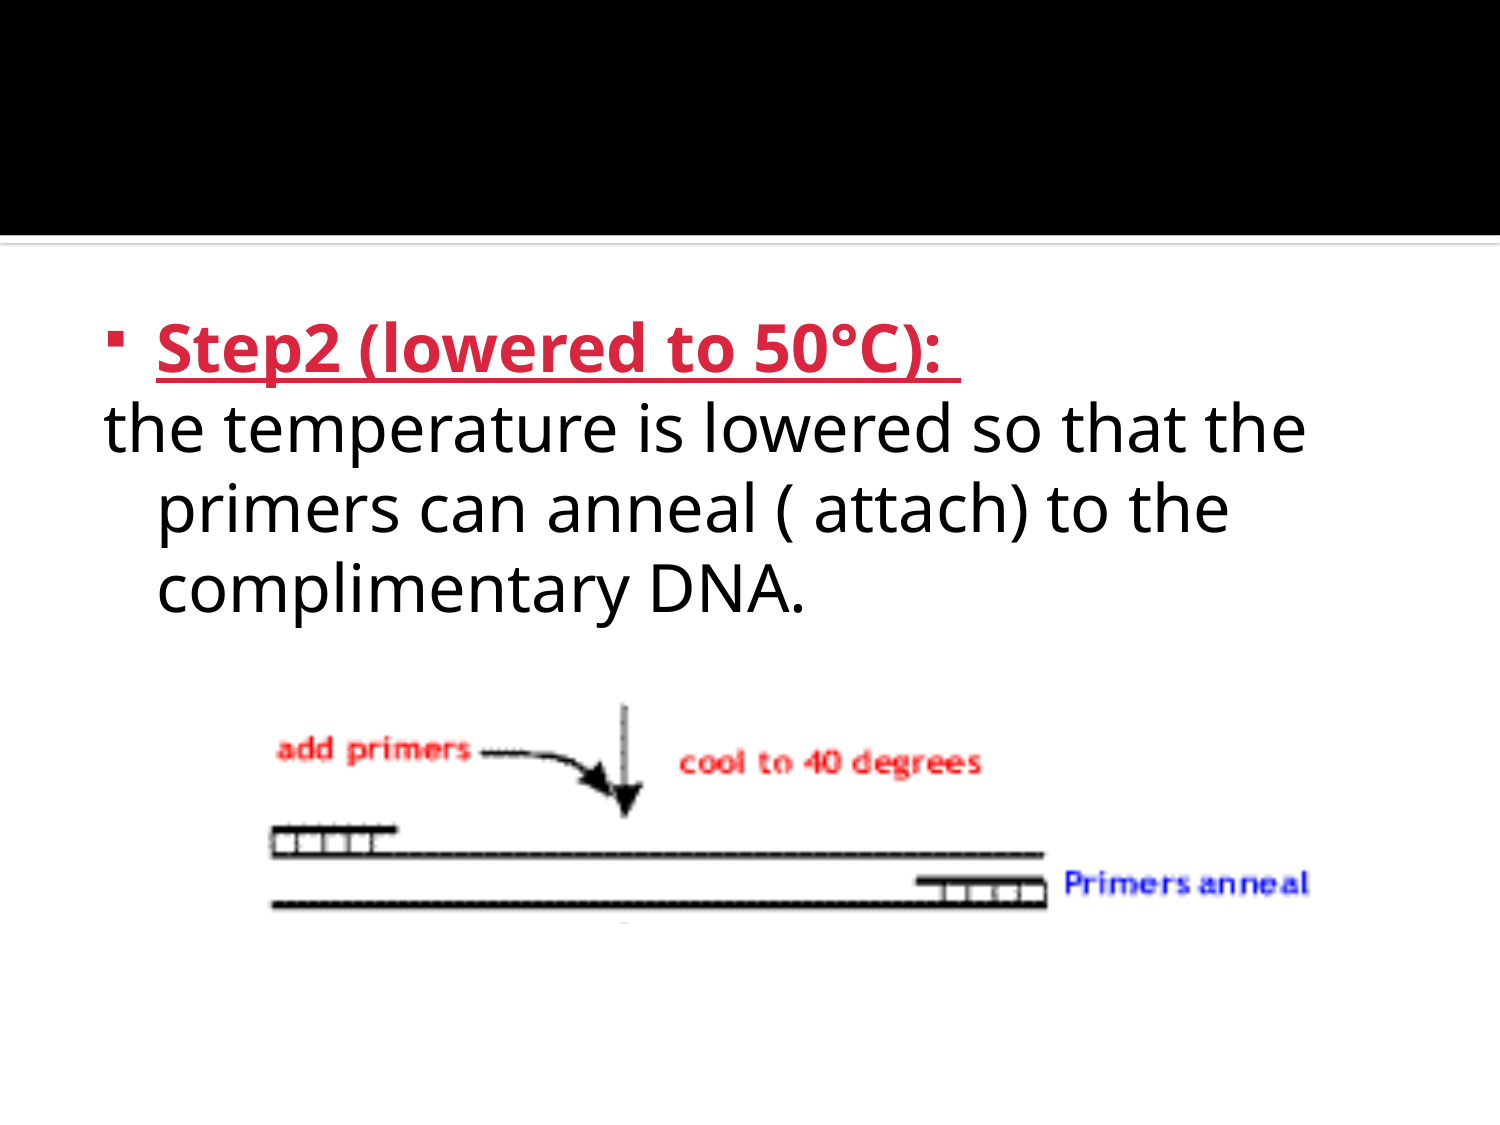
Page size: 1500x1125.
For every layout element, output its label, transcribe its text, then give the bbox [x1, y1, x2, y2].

picture [144, 688, 1338, 924]
list Step2 (lowered to 50°C): the temperature is lowered so that the primers can anneal ( attach) to the complimentary DNA. [75, 291, 1425, 1050]
